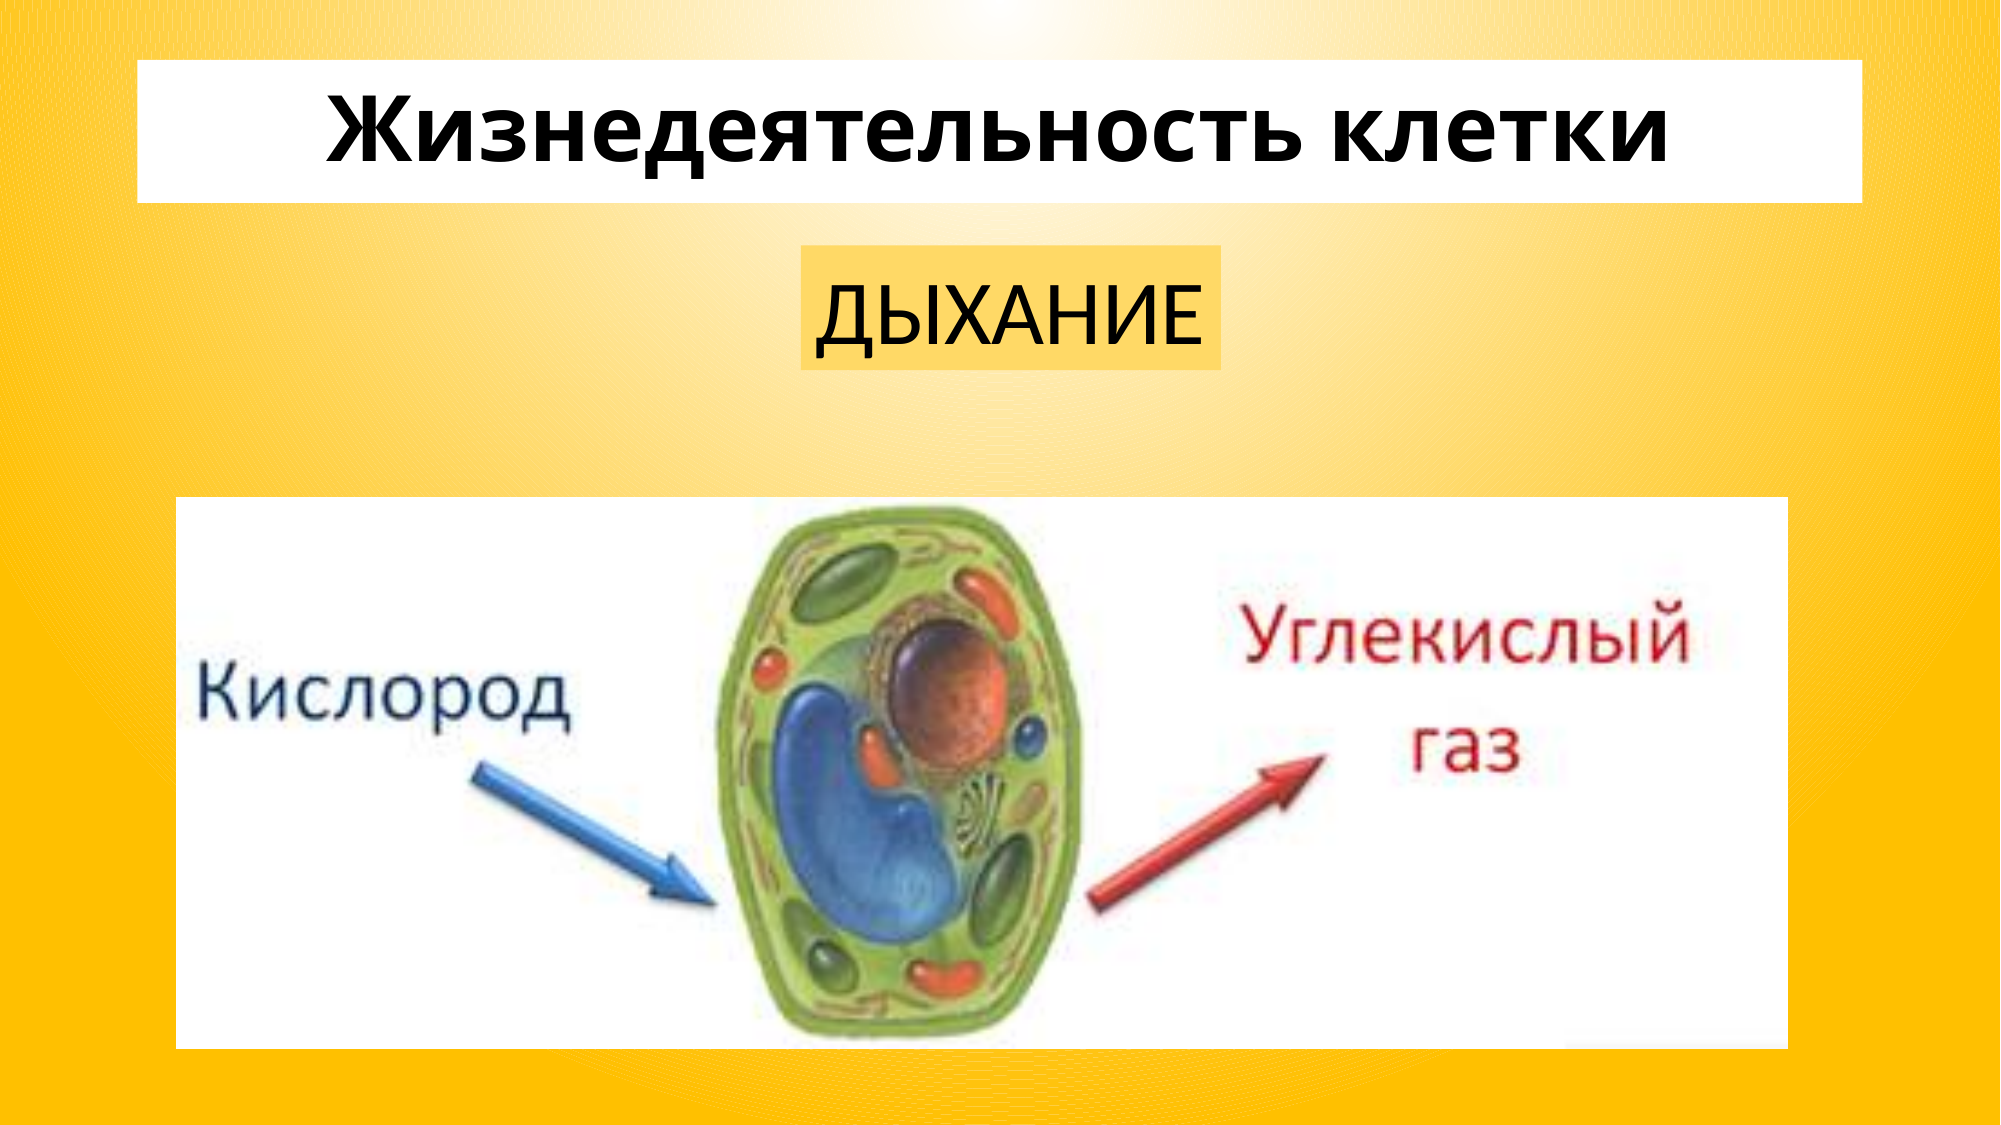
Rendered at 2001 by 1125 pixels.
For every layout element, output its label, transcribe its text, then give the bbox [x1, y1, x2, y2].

picture [176, 497, 1788, 1049]
text_box ДЫХАНИЕ [800, 245, 1221, 371]
title Жизнедеятельность клетки [137, 59, 1863, 203]
